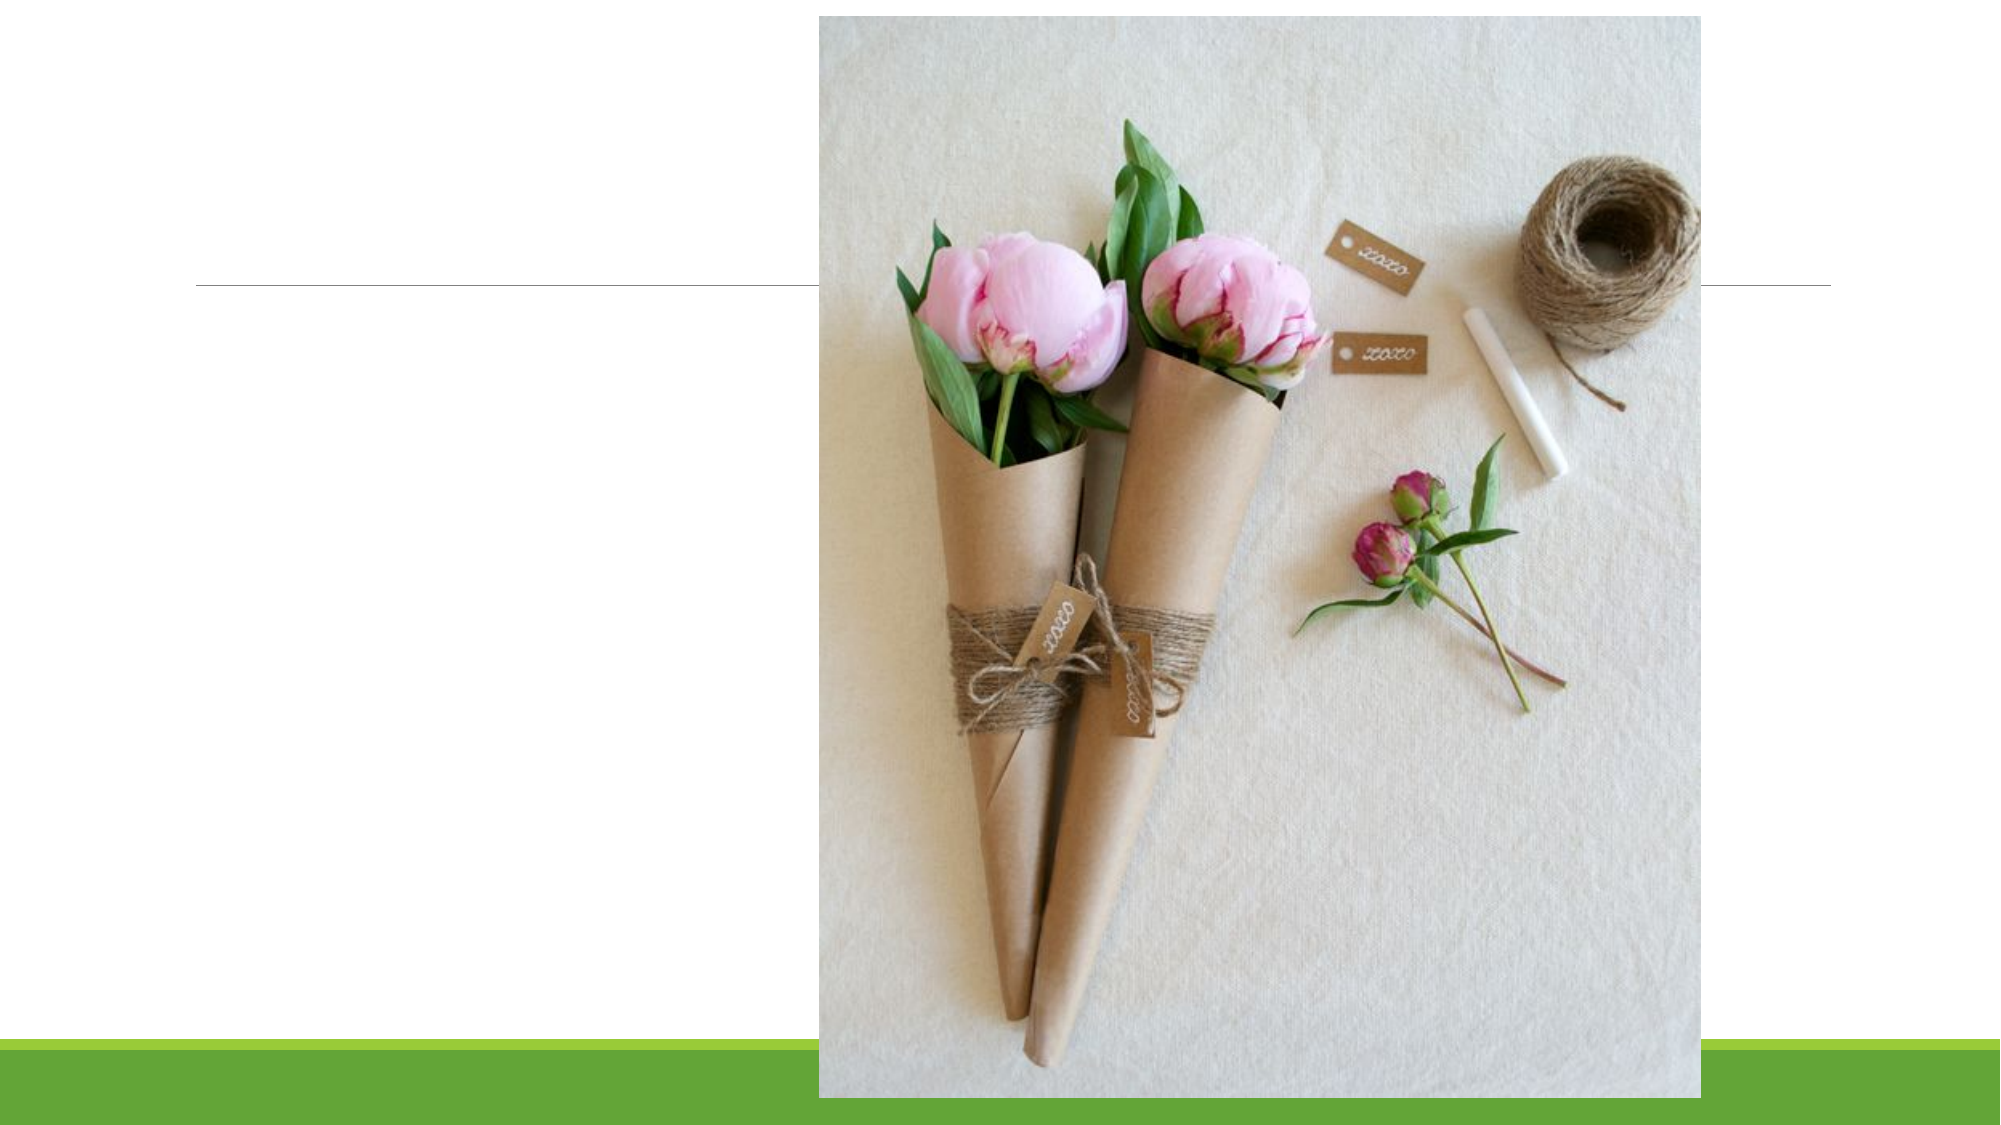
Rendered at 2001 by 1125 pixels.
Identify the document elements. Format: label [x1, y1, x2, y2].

list [819, 16, 1702, 1099]
